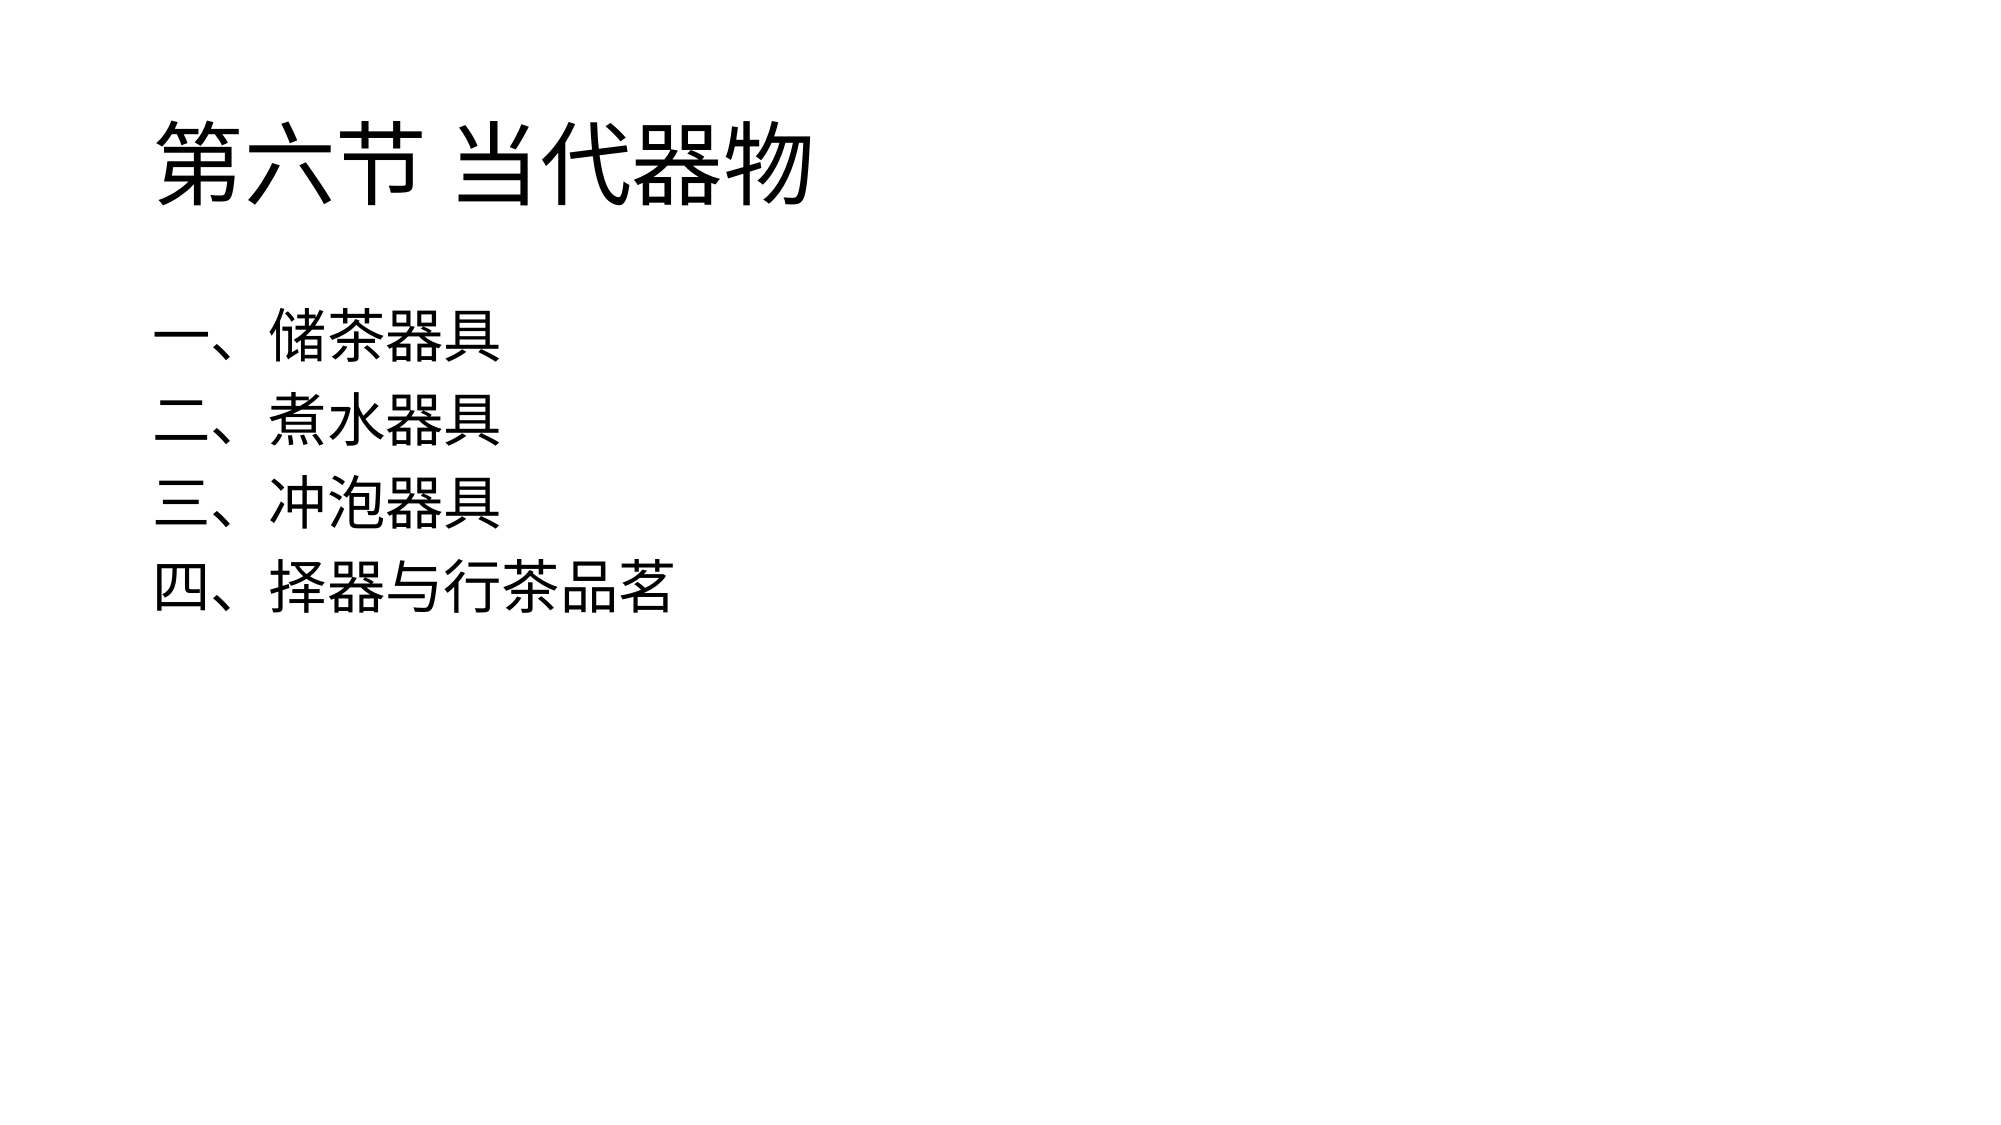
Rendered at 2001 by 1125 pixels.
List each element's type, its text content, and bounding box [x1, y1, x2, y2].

title 第六节 当代器物 [137, 59, 1863, 278]
list 一、储茶器具 二、煮水器具 三、冲泡器具 四、择器与行茶品茗 [137, 299, 1863, 1014]
